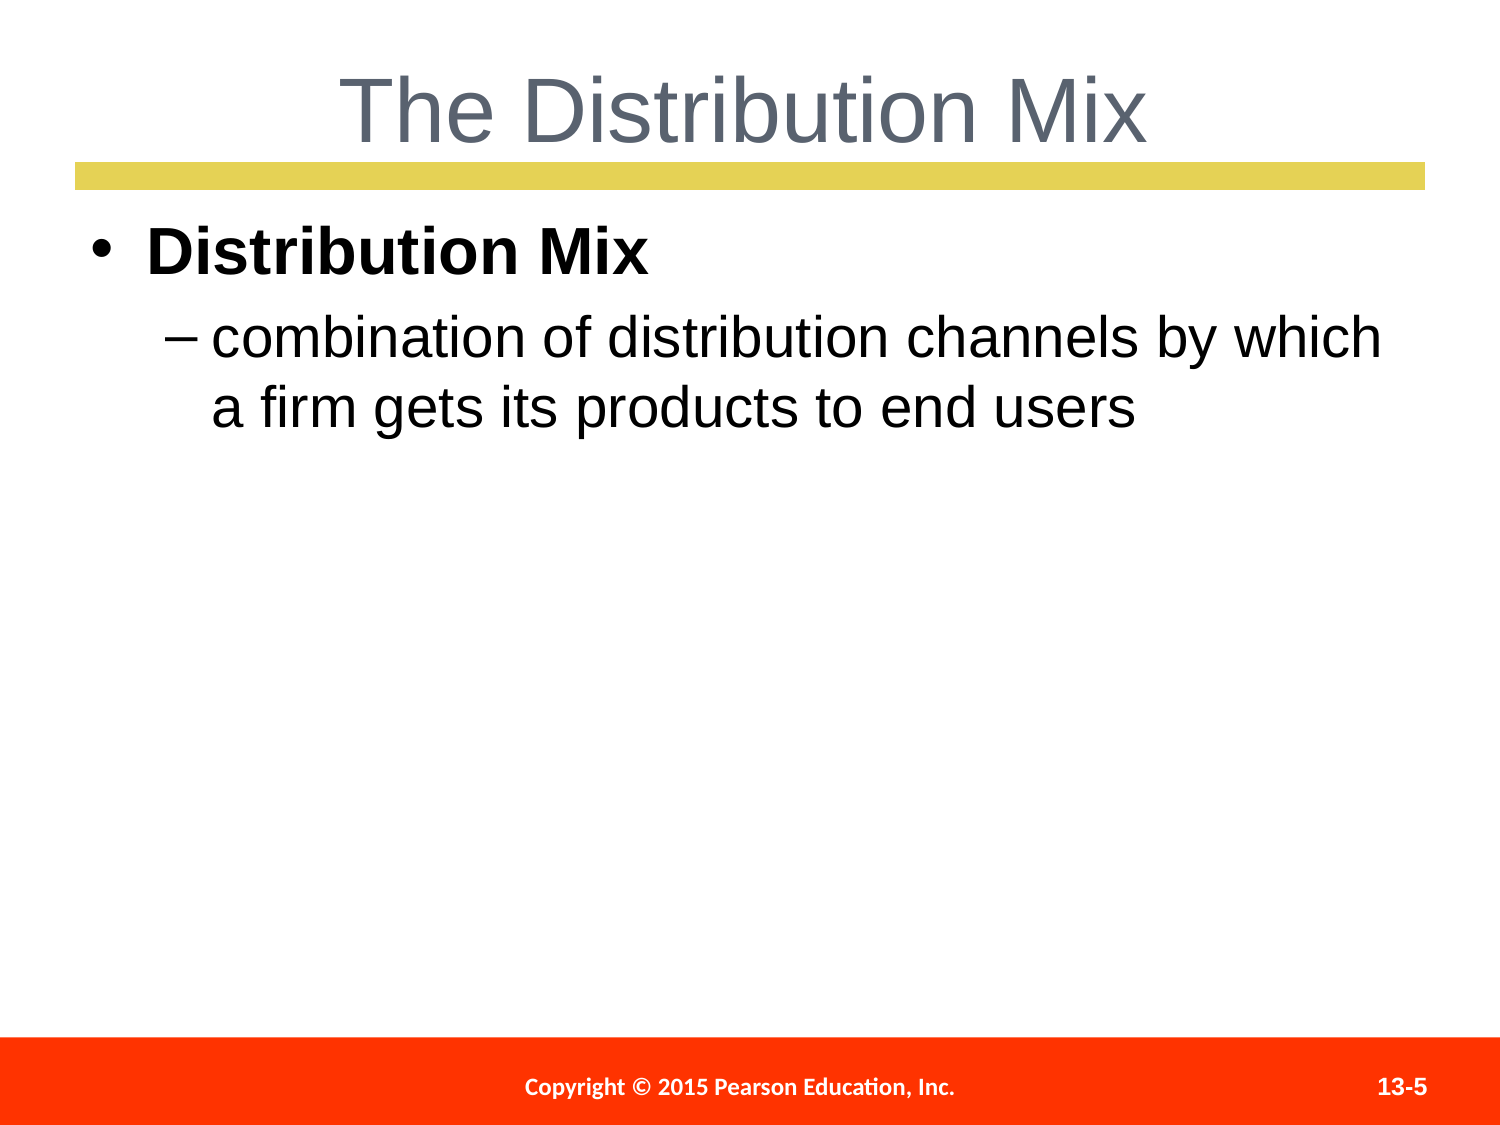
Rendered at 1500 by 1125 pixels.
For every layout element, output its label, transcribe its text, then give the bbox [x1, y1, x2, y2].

title The Distribution Mix [49, 12, 1438, 201]
list Distribution Mix combination of distribution channels by which a firm gets its products to end users [74, 199, 1426, 1006]
